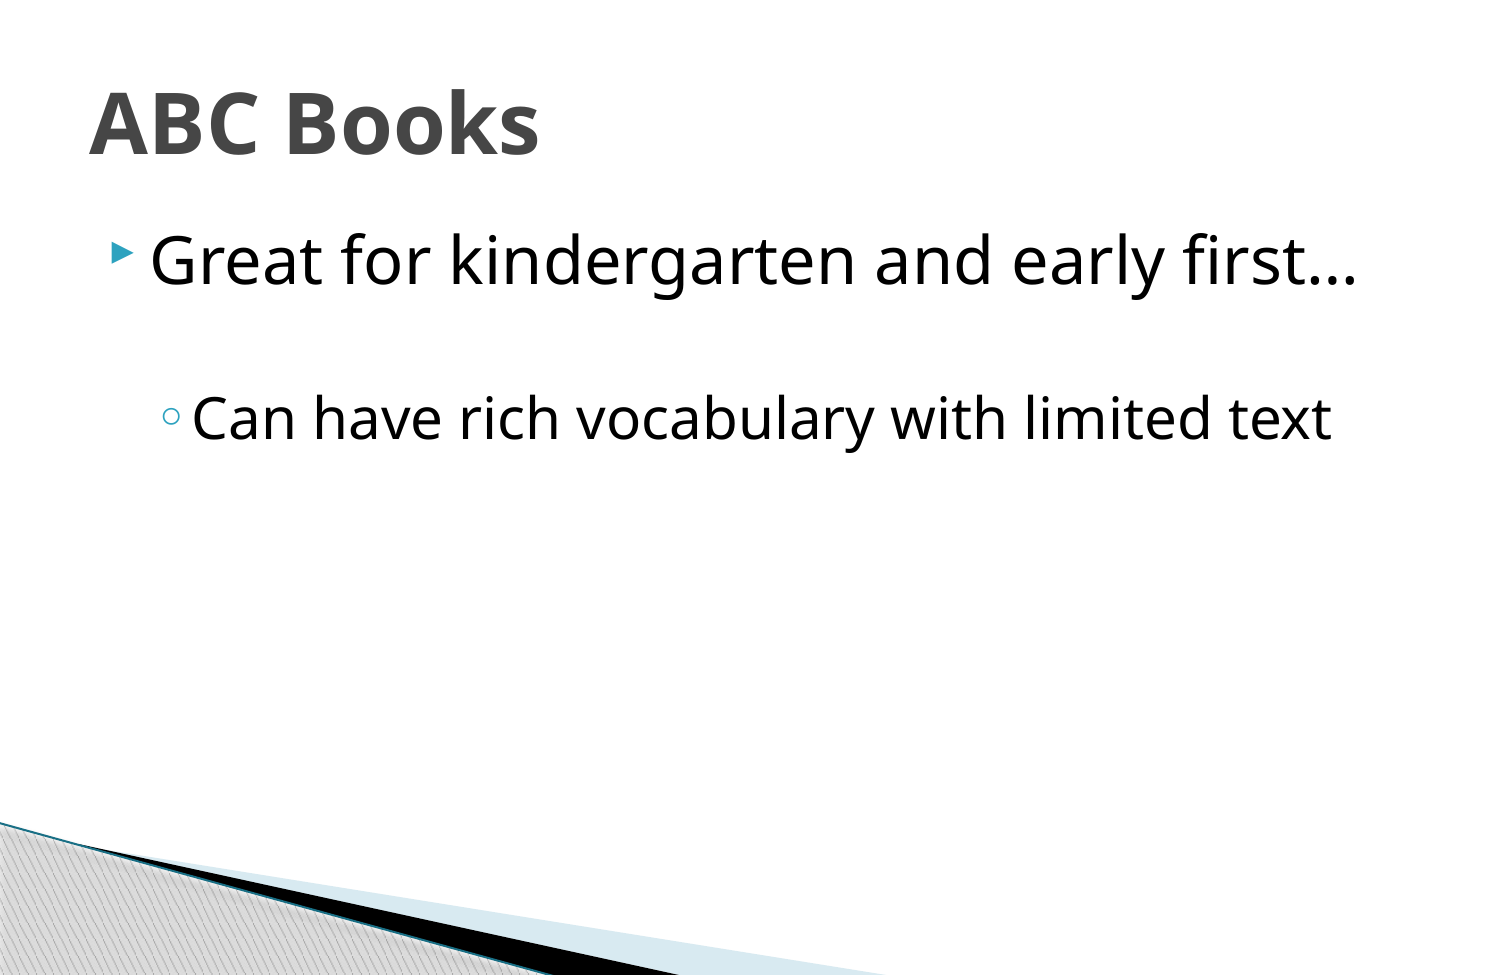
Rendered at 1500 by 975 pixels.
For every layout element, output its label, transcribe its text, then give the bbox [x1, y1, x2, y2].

title ABC Books [75, 39, 1425, 202]
list Great for kindergarten and early first… Can have rich vocabulary with limited text [74, 210, 1426, 855]
